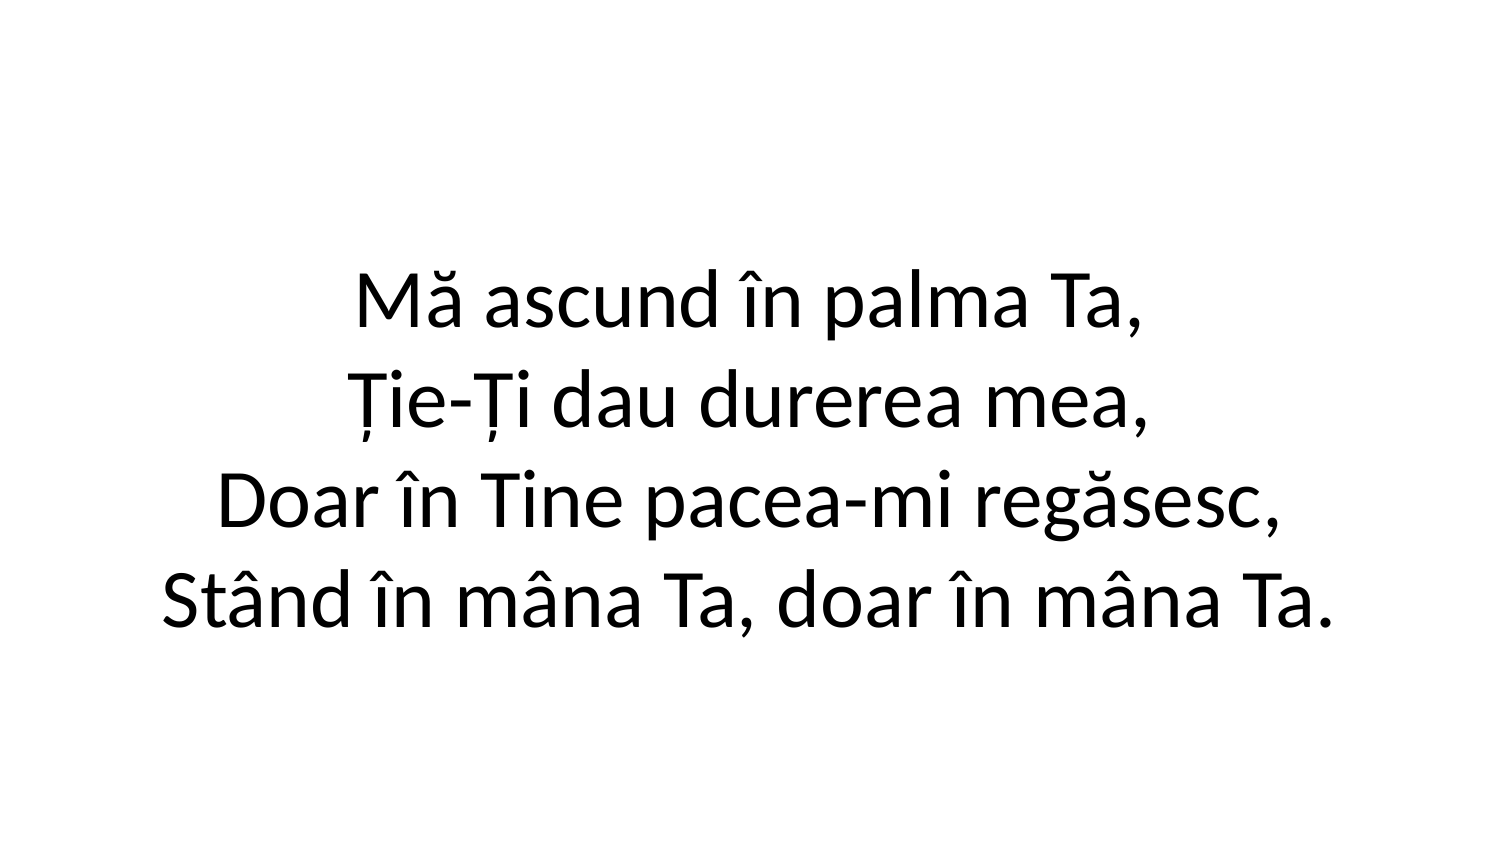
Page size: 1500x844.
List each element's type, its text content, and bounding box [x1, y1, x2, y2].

text_box Mă ascund în palma Ta, Ție-Ți dau durerea mea, Doar în Tine pacea-mi regăsesc, Stând în mâna Ta, doar în mâna Ta. [147, 192, 1353, 652]
